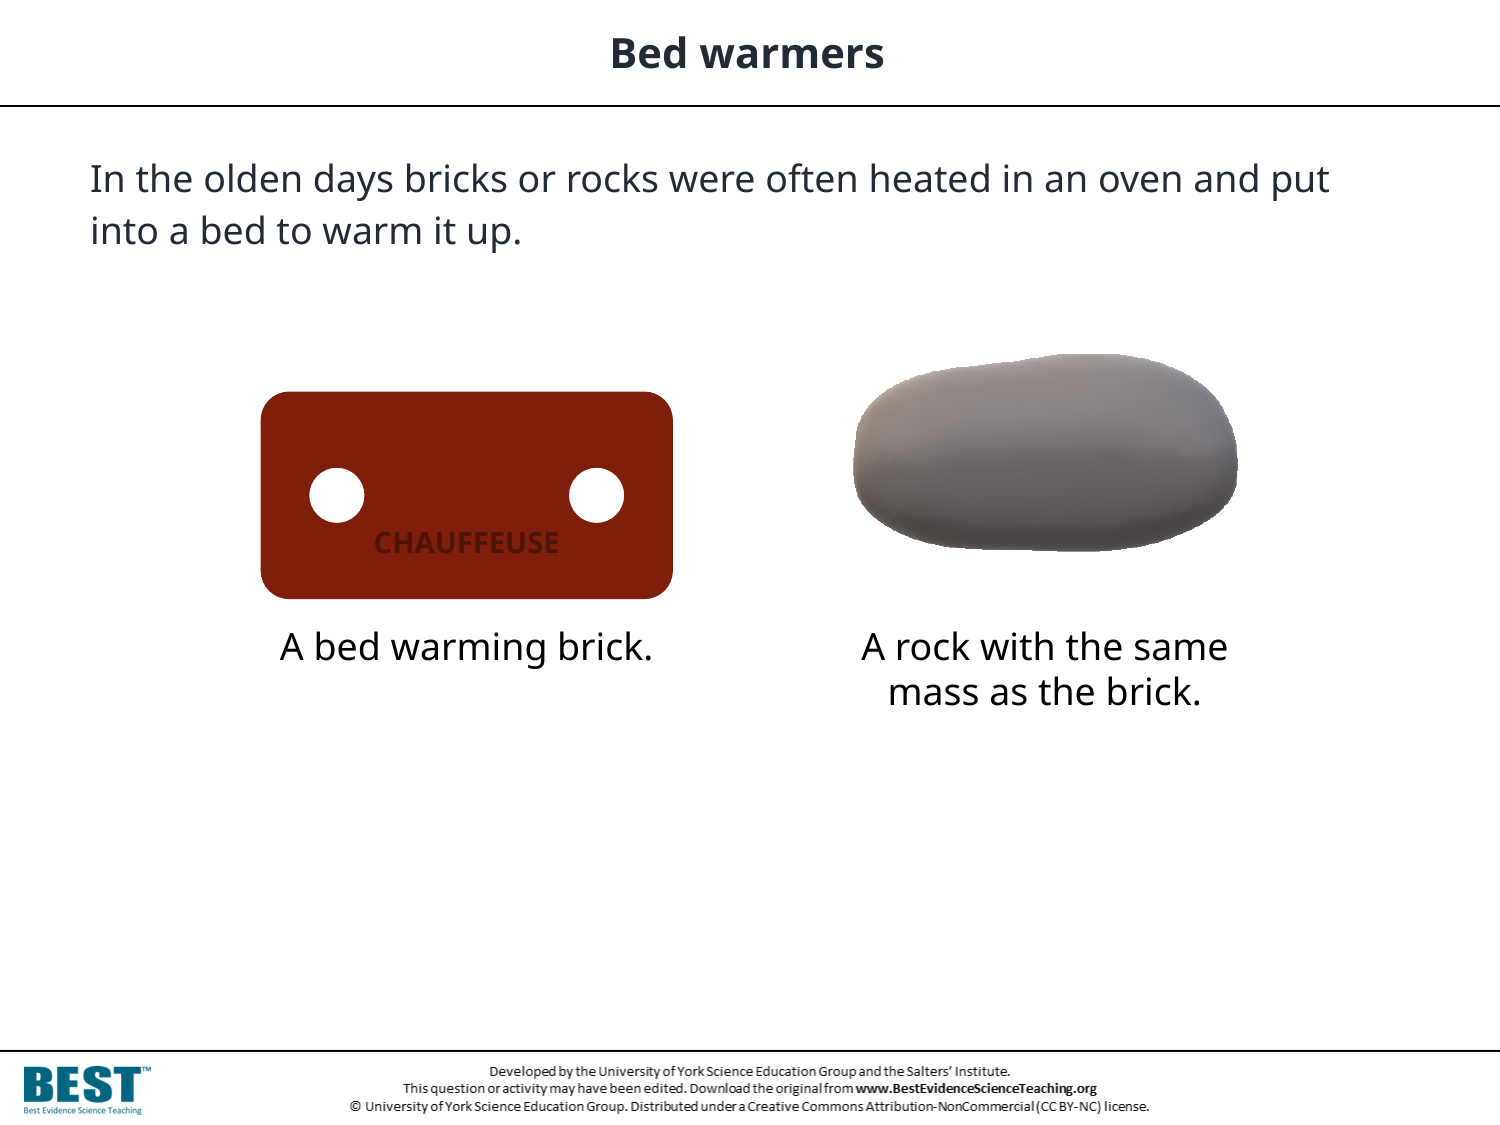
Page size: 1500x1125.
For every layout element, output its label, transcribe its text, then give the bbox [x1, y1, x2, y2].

picture [0, 105, 1500, 1125]
text_box Bed warmers [23, 4, 1471, 99]
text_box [260, 320, 1241, 599]
